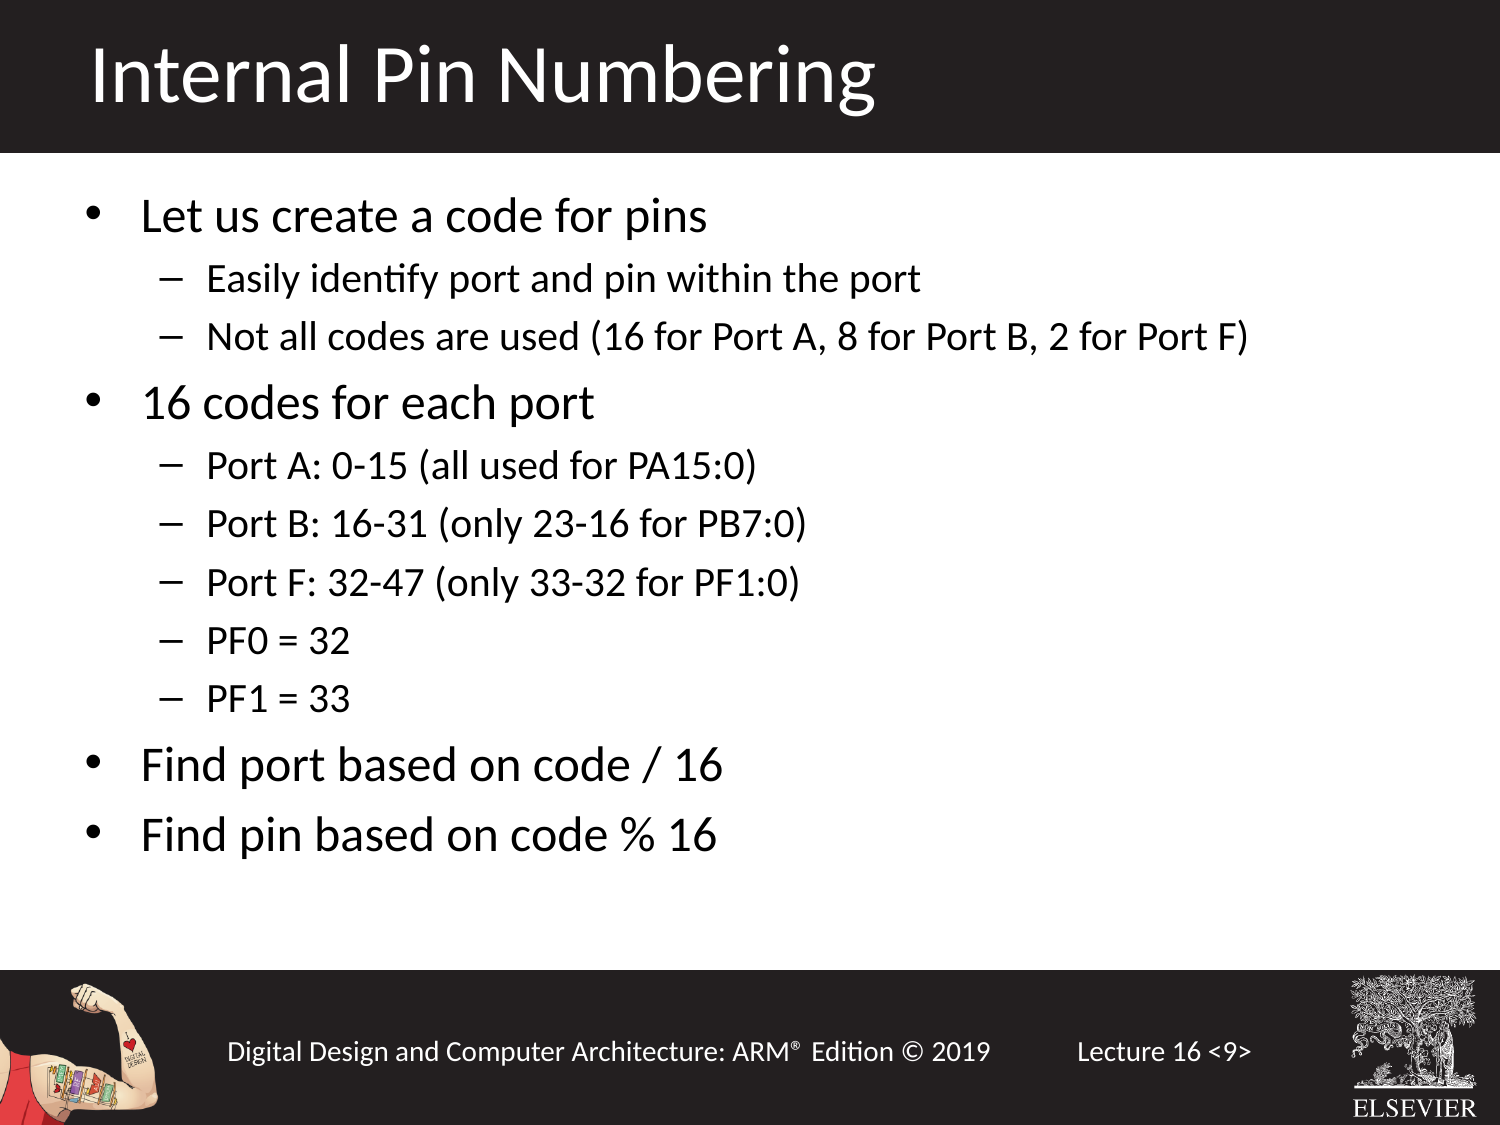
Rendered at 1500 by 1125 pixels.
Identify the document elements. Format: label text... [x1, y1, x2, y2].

picture [1350, 974, 1477, 1117]
picture [0, 979, 163, 1125]
text_box Internal Pin Numbering [74, 11, 1470, 126]
text_box Let us create a code for pins Easily identify port and pin within the port Not all codes are used (16 for Port A, 8 for Port B, 2 for Port F) 16 codes for each port Port A: 0-15 (all used for PA15:0) Port B: 16-31 (only 23-16 for PB7:0) Port F: 32-47 (only 33-32 for PF1:0) PF0 = 32 PF1 = 33 Find port based on code / 16 Find pin based on code % 16 [69, 174, 1470, 918]
